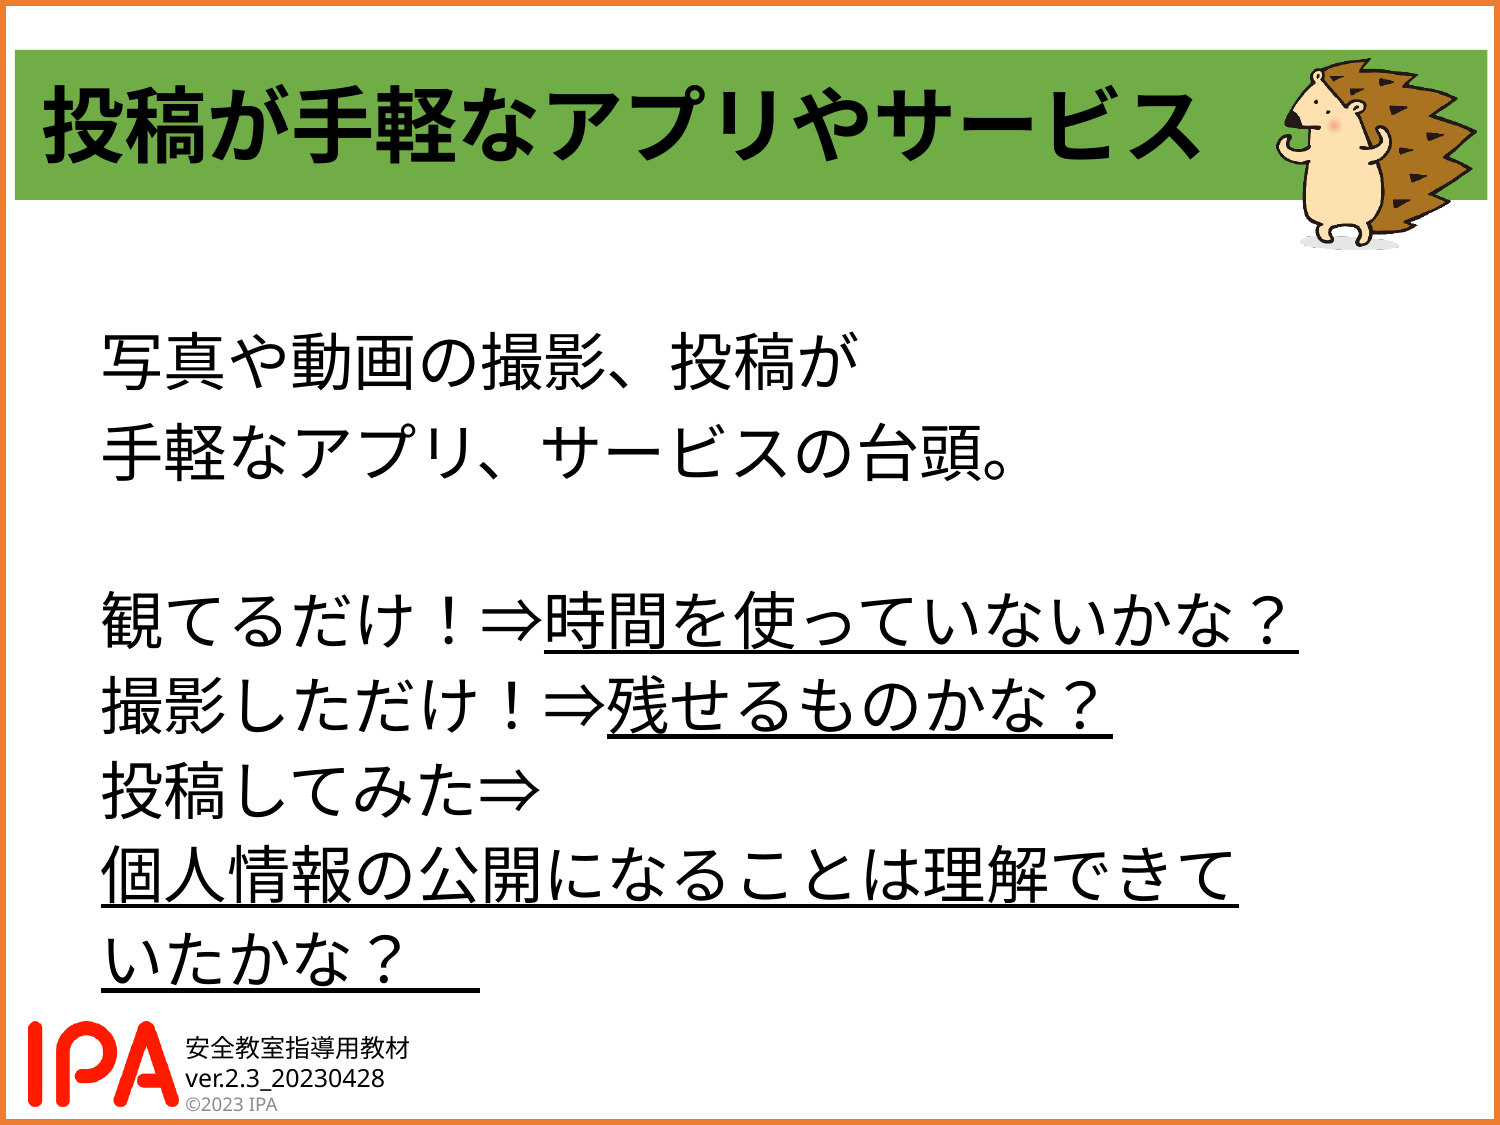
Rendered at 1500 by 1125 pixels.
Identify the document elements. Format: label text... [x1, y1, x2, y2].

picture [28, 1021, 179, 1107]
list 写真や動画の撮影、投稿が 手軽なアプリ、サービスの台頭。 観てるだけ！⇒時間を使っていないかな？ 撮影しただけ！⇒残せるものかな？ 投稿してみた⇒ 個人情報の公開になることは理解できて いたかな？ [85, 299, 1456, 1014]
title 投稿が手軽なアプリやサービス [26, 64, 1332, 194]
picture [1276, 58, 1477, 250]
